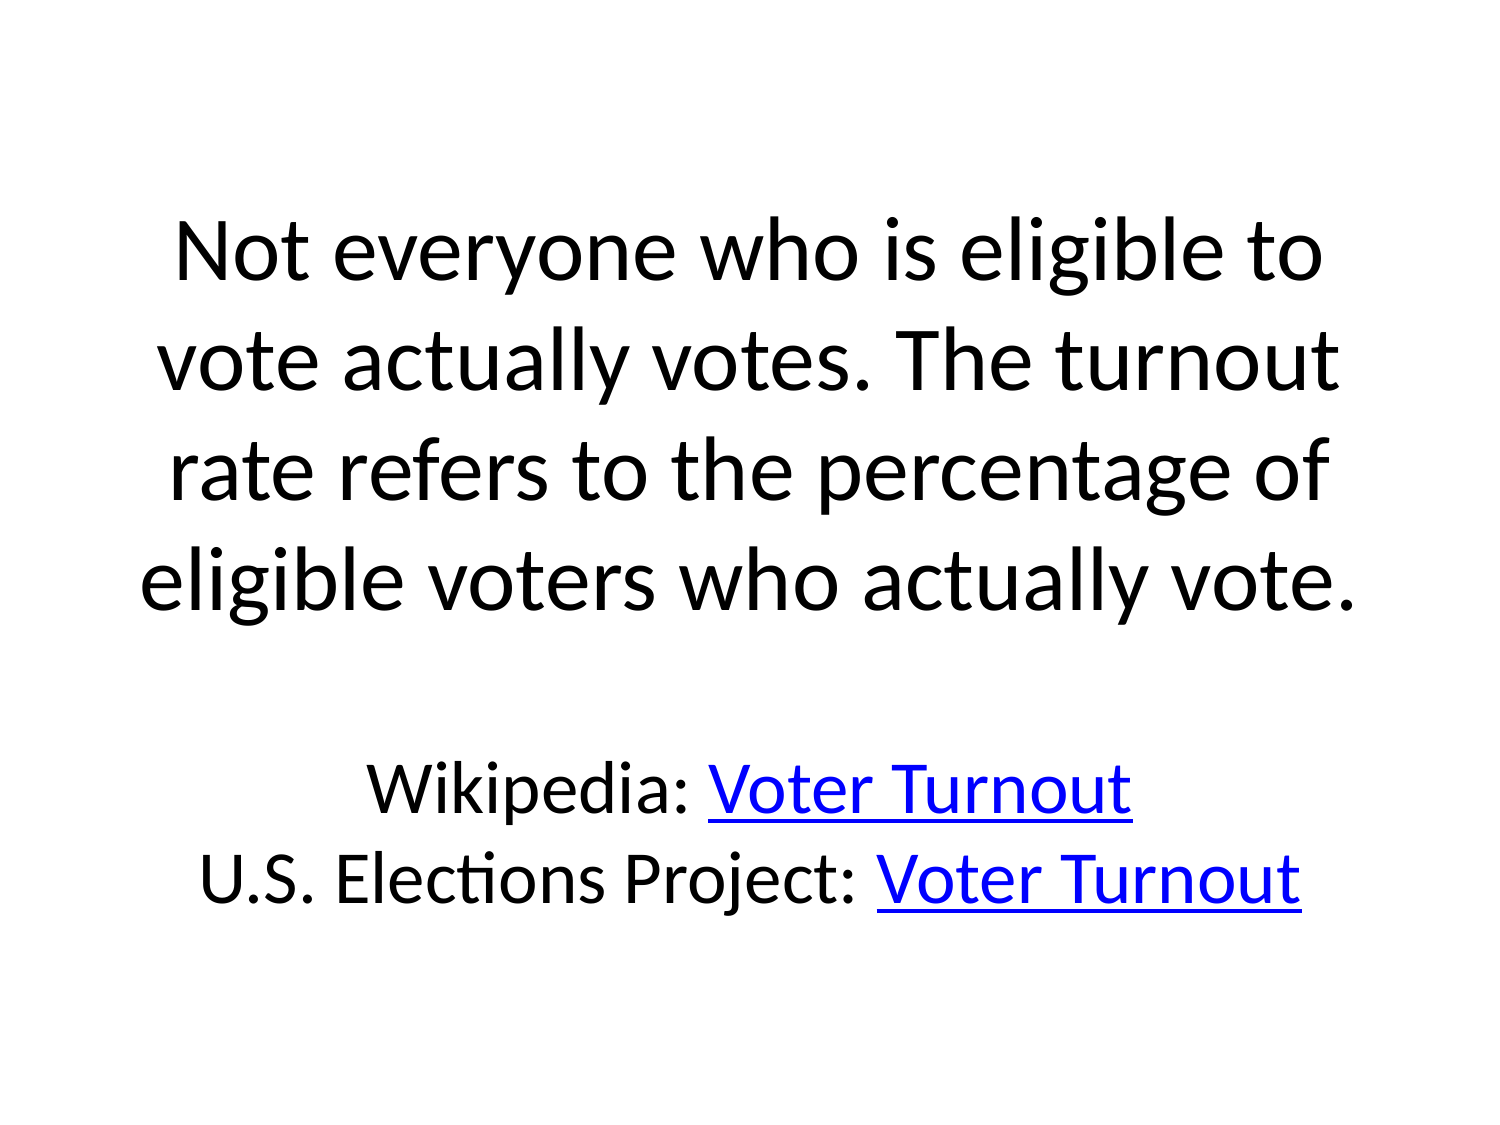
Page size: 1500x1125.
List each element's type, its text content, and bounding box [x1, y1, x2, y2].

title Not everyone who is eligible to vote actually votes. The turnout rate refers to the percentage of eligible voters who actually vote. Wikipedia: Voter Turnout U.S. Elections Project: Voter Turnout [74, 44, 1426, 1063]
